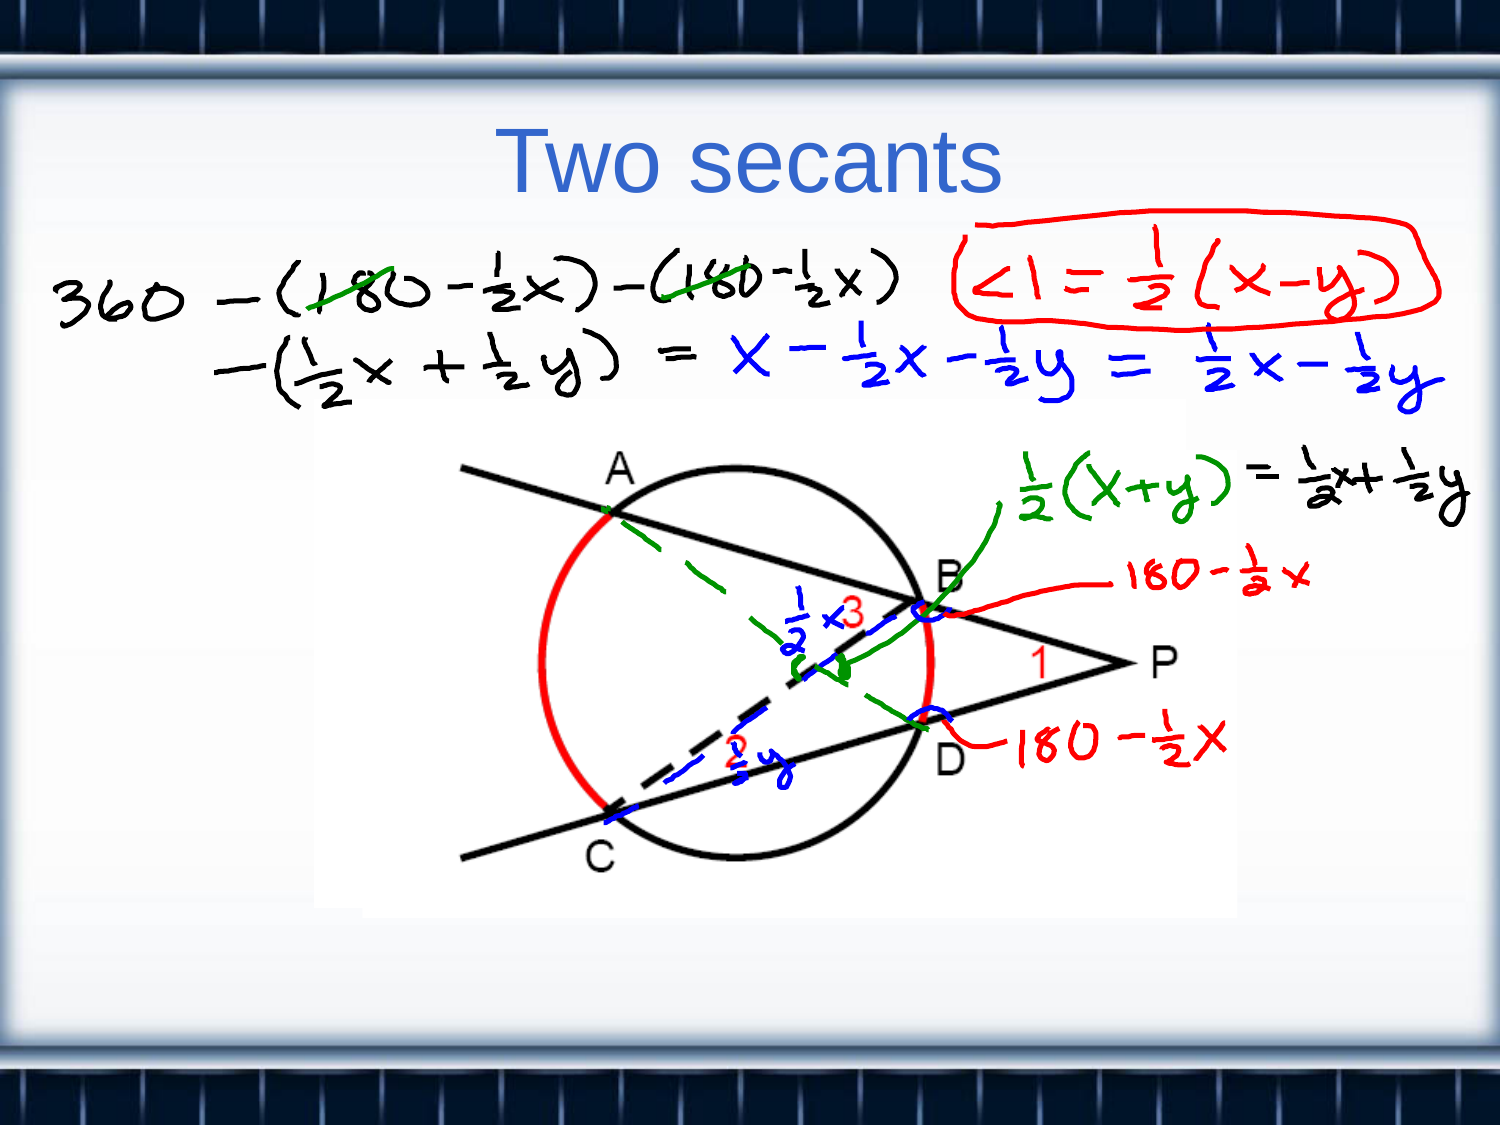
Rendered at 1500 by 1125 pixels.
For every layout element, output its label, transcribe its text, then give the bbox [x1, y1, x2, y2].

text_box [661, 274, 724, 299]
text_box [275, 336, 301, 409]
text_box [1440, 467, 1470, 526]
text_box [1337, 468, 1347, 488]
text_box [386, 272, 429, 306]
text_box [214, 364, 267, 374]
text_box [665, 355, 697, 360]
text_box [306, 267, 395, 310]
text_box [1366, 481, 1373, 493]
text_box [352, 272, 374, 286]
text_box [319, 383, 342, 396]
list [314, 399, 1186, 908]
text_box [687, 264, 693, 287]
text_box [423, 366, 440, 370]
text_box [1302, 446, 1315, 470]
text_box [358, 279, 380, 312]
text_box [540, 288, 564, 302]
text_box [216, 298, 260, 304]
text_box [54, 281, 90, 327]
text_box [438, 350, 450, 382]
text_box [319, 272, 325, 302]
text_box [1244, 577, 1271, 595]
text_box [687, 289, 694, 299]
text_box [143, 283, 183, 320]
text_box [354, 359, 376, 374]
text_box [1394, 473, 1430, 483]
text_box [377, 374, 390, 384]
text_box [99, 281, 132, 320]
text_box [731, 210, 1444, 413]
text_box [1363, 462, 1369, 478]
picture [0, 0, 1500, 1125]
title Two secants [74, 62, 1426, 251]
text_box [482, 284, 511, 292]
text_box [1308, 487, 1342, 507]
text_box [1246, 544, 1257, 566]
text_box [297, 370, 343, 385]
text_box [542, 349, 580, 396]
text_box [1282, 568, 1298, 580]
text_box [1343, 476, 1356, 486]
text_box [1293, 563, 1309, 588]
text_box [1298, 475, 1331, 482]
text_box [278, 260, 300, 316]
text_box [447, 284, 473, 288]
text_box [1299, 578, 1310, 585]
text_box [1353, 477, 1383, 482]
text_box [489, 331, 503, 363]
text_box [524, 279, 559, 302]
text_box [303, 337, 317, 366]
text_box [1243, 568, 1268, 572]
text_box [482, 363, 511, 368]
text_box [496, 373, 530, 389]
text_box [368, 359, 392, 383]
text_box [713, 278, 724, 298]
text_box [705, 260, 724, 280]
text_box [492, 290, 521, 311]
text_box [555, 257, 596, 311]
text_box [1409, 484, 1434, 500]
text_box [659, 348, 691, 353]
text_box [582, 329, 618, 379]
text_box [528, 275, 544, 290]
text_box [1403, 447, 1414, 470]
text_box [652, 249, 680, 302]
